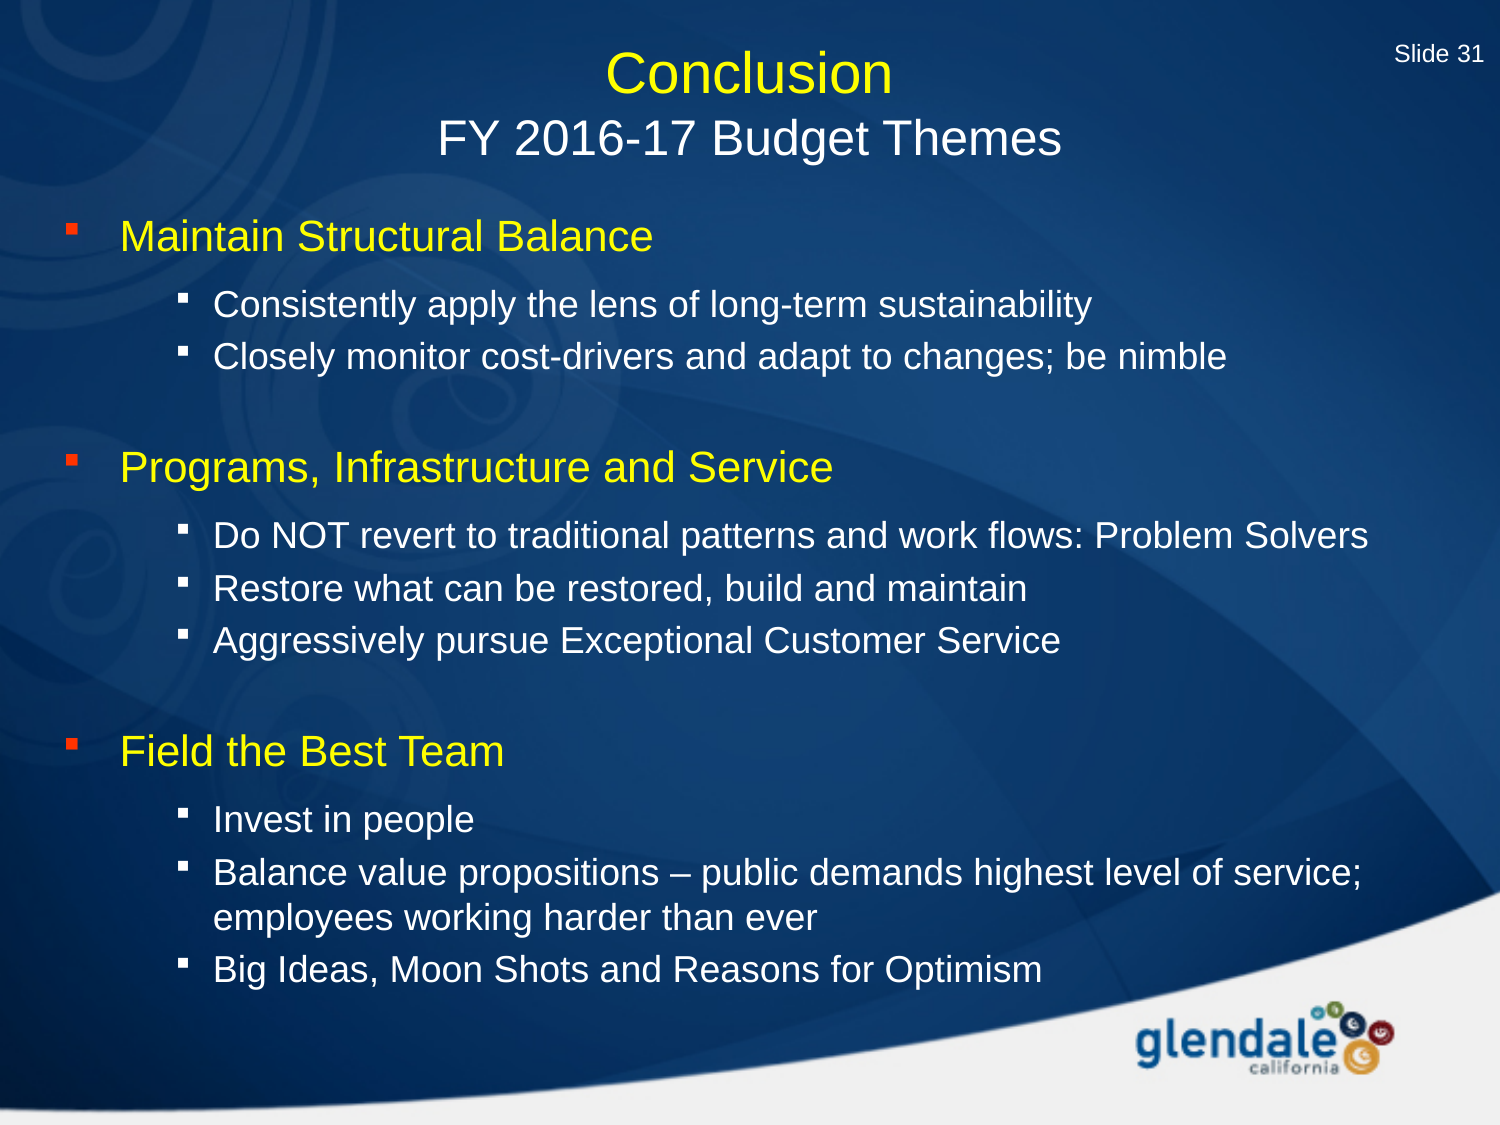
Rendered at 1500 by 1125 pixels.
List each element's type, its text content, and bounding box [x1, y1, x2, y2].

slide_number Slide 31 [1149, 0, 1500, 75]
text_box Conclusion FY 2016-17 Budget Themes [50, 37, 1450, 163]
picture [0, 0, 1500, 1125]
list Maintain Structural Balance Consistently apply the lens of long-term sustainability Closely monitor cost-drivers and adapt to changes; be nimble Programs, Infrastructure and Service Do NOT revert to traditional patterns and work flows: Problem Solvers Restore what can be restored, build and maintain Aggressively pursue Exceptional Customer Service Field the Best Team Invest in people Balance value propositions – public demands highest level of service; employees working harder than ever Big Ideas, Moon Shots and Reasons for Optimism [47, 200, 1461, 1075]
